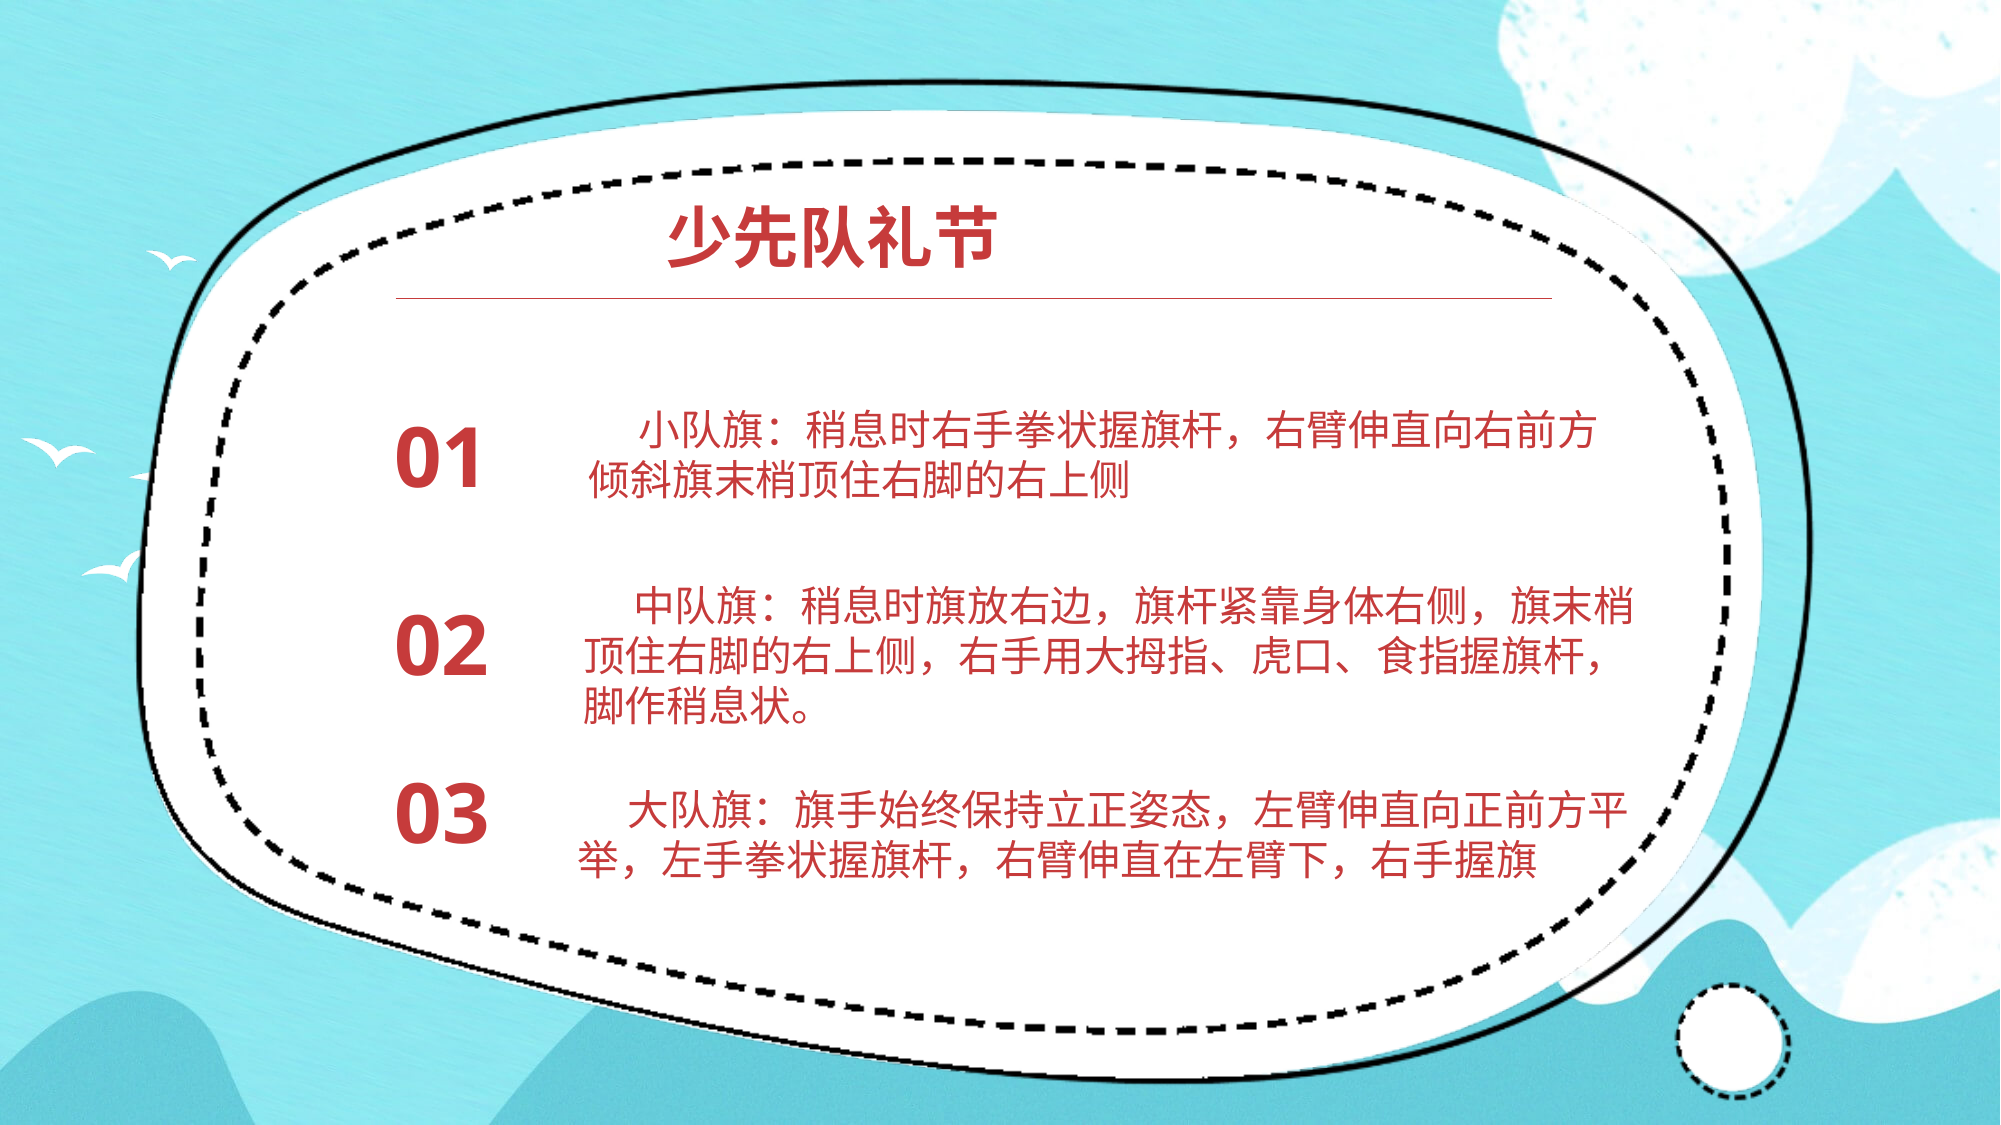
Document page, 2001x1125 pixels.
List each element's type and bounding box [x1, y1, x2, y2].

text_box [289, 188, 1651, 895]
